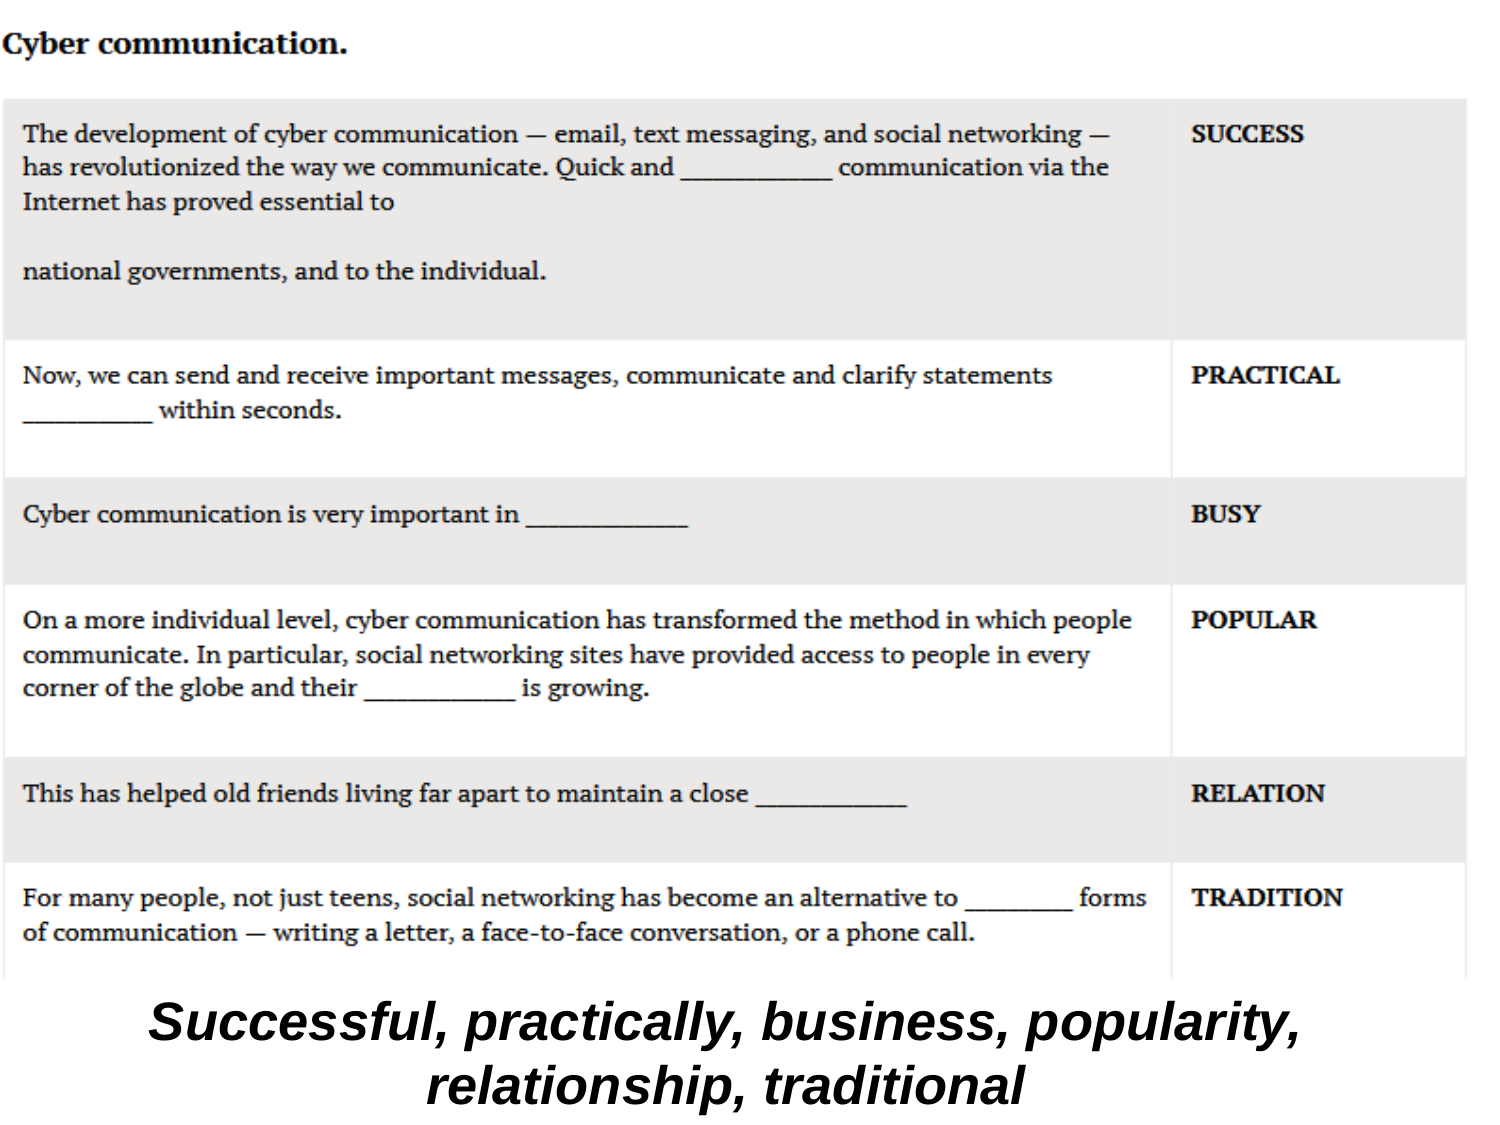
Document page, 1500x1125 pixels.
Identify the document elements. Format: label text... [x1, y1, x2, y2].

text_box Successful, practically, business, popularity, relationship, traditional [17, 988, 1436, 1124]
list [0, 0, 1500, 980]
